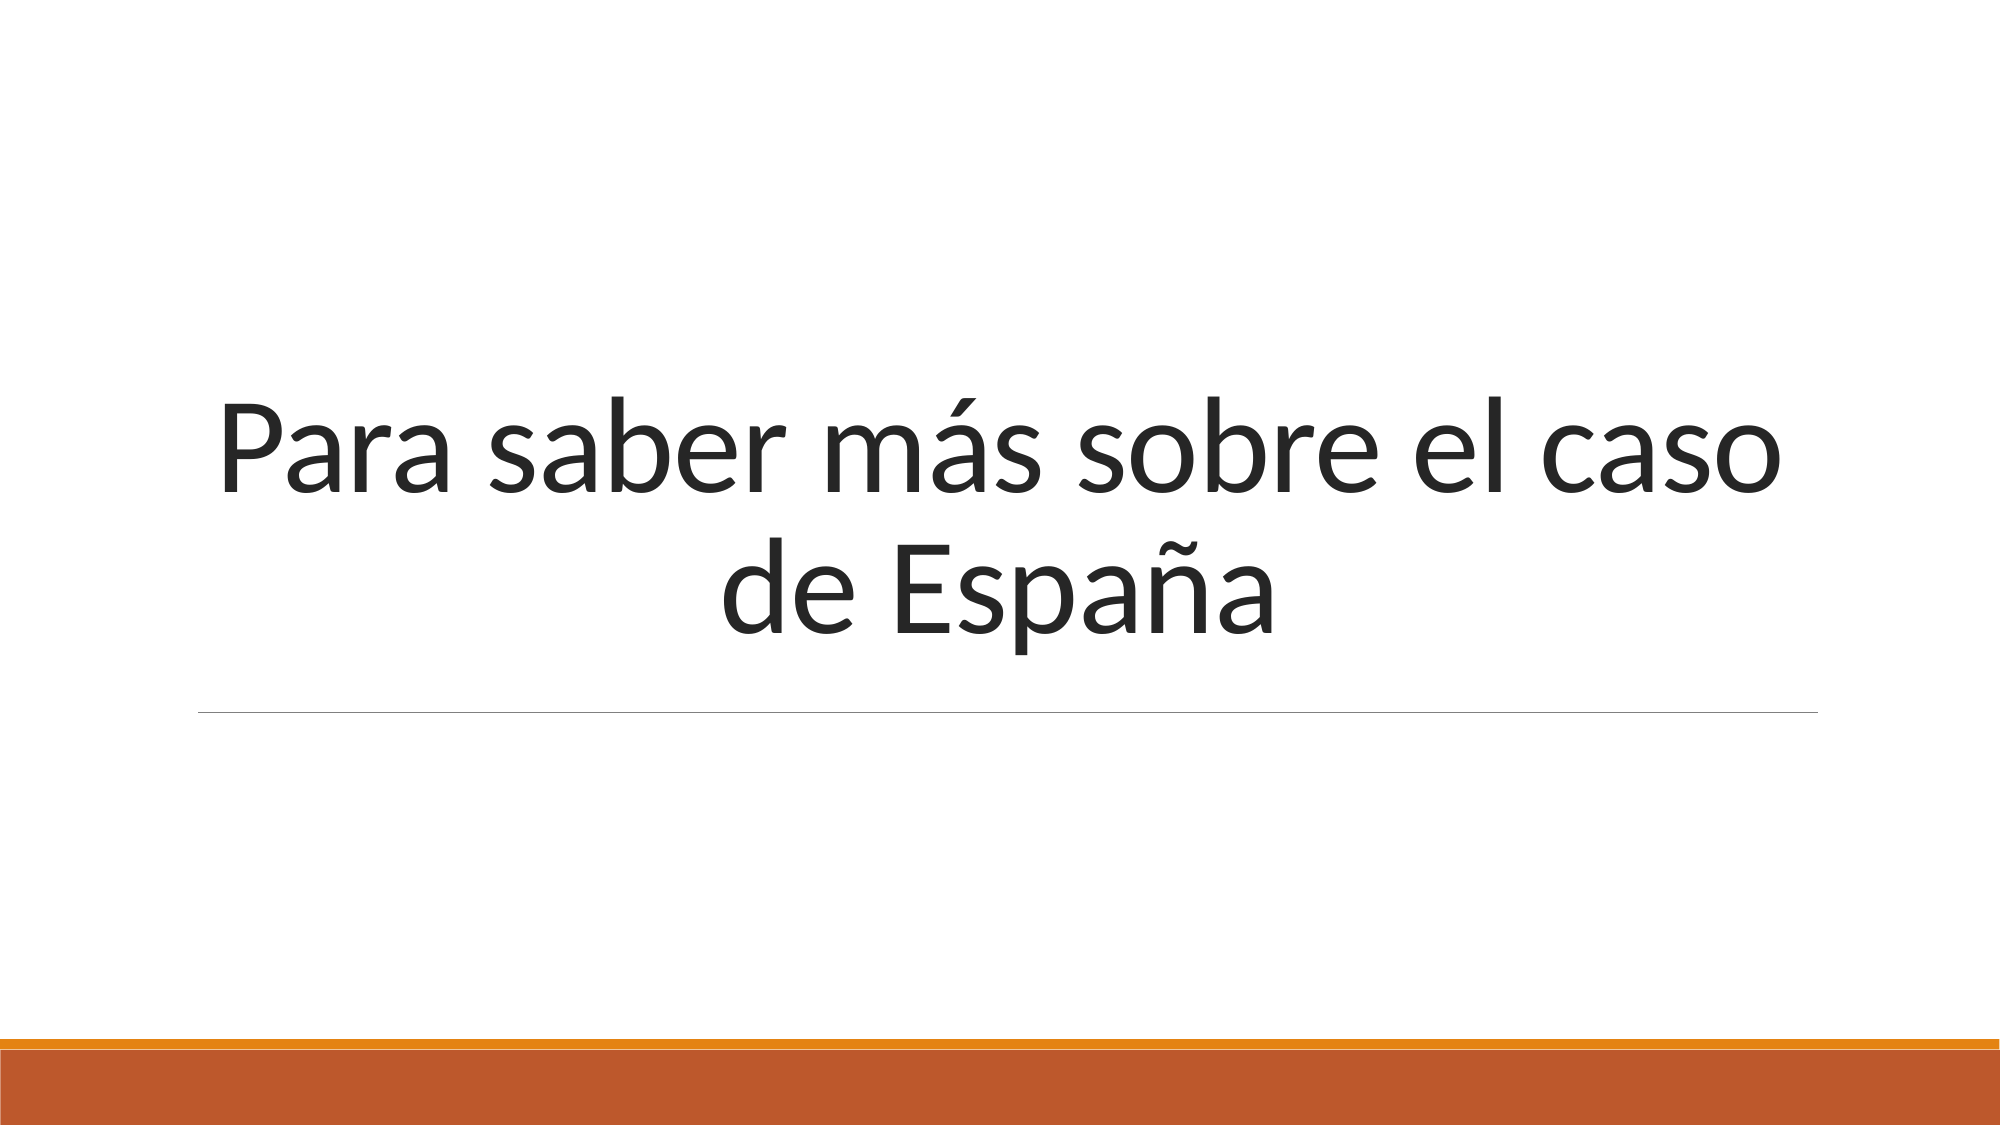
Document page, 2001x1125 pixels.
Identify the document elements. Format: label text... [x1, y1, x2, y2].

title Para saber más sobre el caso de España [179, 184, 1821, 669]
